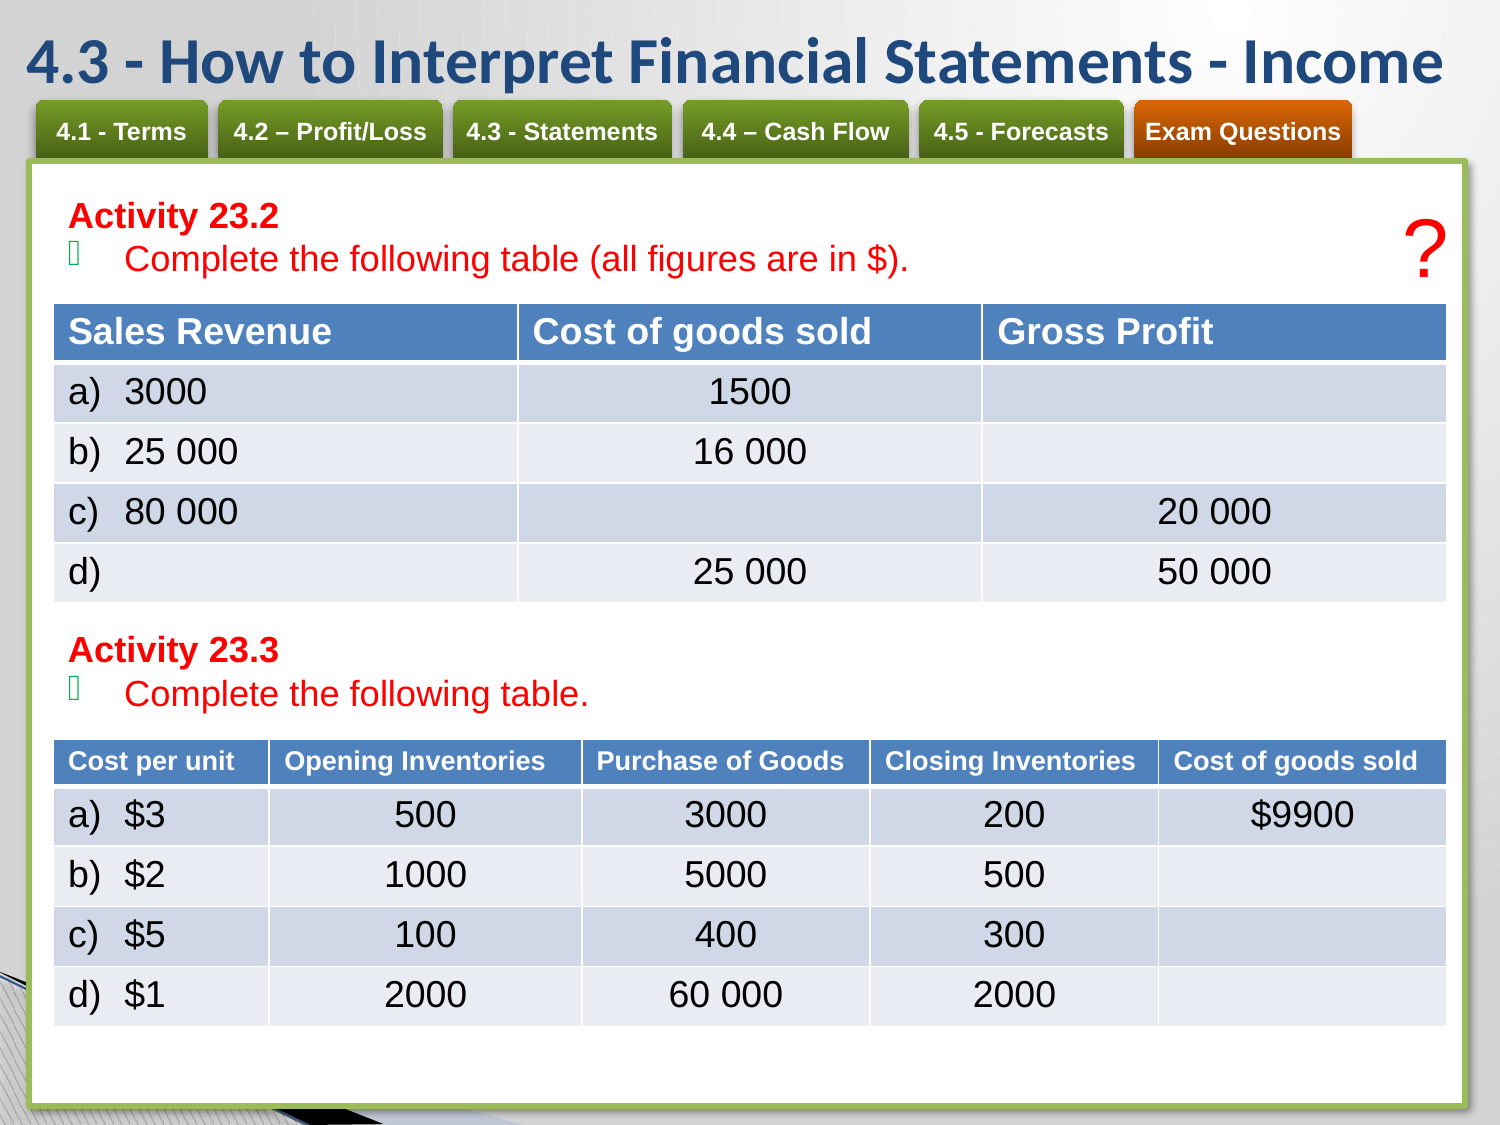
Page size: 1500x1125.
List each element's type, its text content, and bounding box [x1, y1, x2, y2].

table_cell 20 000 [983, 484, 1446, 542]
table_cell 50 000 [983, 544, 1446, 602]
table_header Purchase of Goods [583, 740, 869, 784]
table_cell $5 [54, 907, 268, 966]
table_cell [1159, 847, 1446, 906]
table_header Opening Inventories [270, 740, 581, 784]
table_cell 400 [583, 907, 869, 966]
table_cell $3 [54, 789, 268, 845]
table_cell [54, 544, 517, 602]
table_cell 200 [871, 789, 1158, 845]
table_cell 1000 [270, 847, 581, 906]
table_cell 60 000 [583, 967, 869, 1026]
table_cell 3000 [54, 365, 517, 422]
table_cell 2000 [871, 967, 1158, 1026]
table_header Cost per unit [54, 740, 268, 784]
table_cell 25 000 [54, 424, 517, 482]
table_cell 500 [270, 789, 581, 845]
title 4.3 - How to Interpret Financial Statements - Income [11, 11, 1465, 102]
table_header Cost of goods sold [1159, 740, 1446, 784]
table_cell $2 [54, 847, 268, 906]
table_cell 3000 [583, 789, 869, 845]
table_header Sales Revenue [54, 304, 517, 360]
table_cell 2000 [270, 967, 581, 1026]
table_cell 1500 [519, 365, 981, 422]
text_box ? [1387, 186, 1447, 302]
table_cell [1159, 967, 1446, 1026]
table_header Cost of goods sold [519, 304, 981, 360]
table_cell 100 [270, 907, 581, 966]
table_cell [519, 484, 981, 542]
table_cell [983, 365, 1446, 422]
table_cell [1159, 907, 1446, 966]
table_cell [983, 424, 1446, 482]
table_cell 300 [871, 907, 1158, 966]
table_cell 80 000 [54, 484, 517, 542]
table_cell 25 000 [519, 544, 981, 602]
text_box Activity 23.2 Complete the following table (all figures are in $). Activity 23.3 Complete the following table. [53, 184, 1459, 721]
table_cell $9900 [1159, 789, 1446, 845]
table_cell 500 [871, 847, 1158, 906]
table_cell 16 000 [519, 424, 981, 482]
table_header Gross Profit [983, 304, 1446, 360]
table_header Closing Inventories [871, 740, 1158, 784]
table_cell $1 [54, 967, 268, 1026]
table_cell 5000 [583, 847, 869, 906]
picture [281, 1114, 303, 1125]
